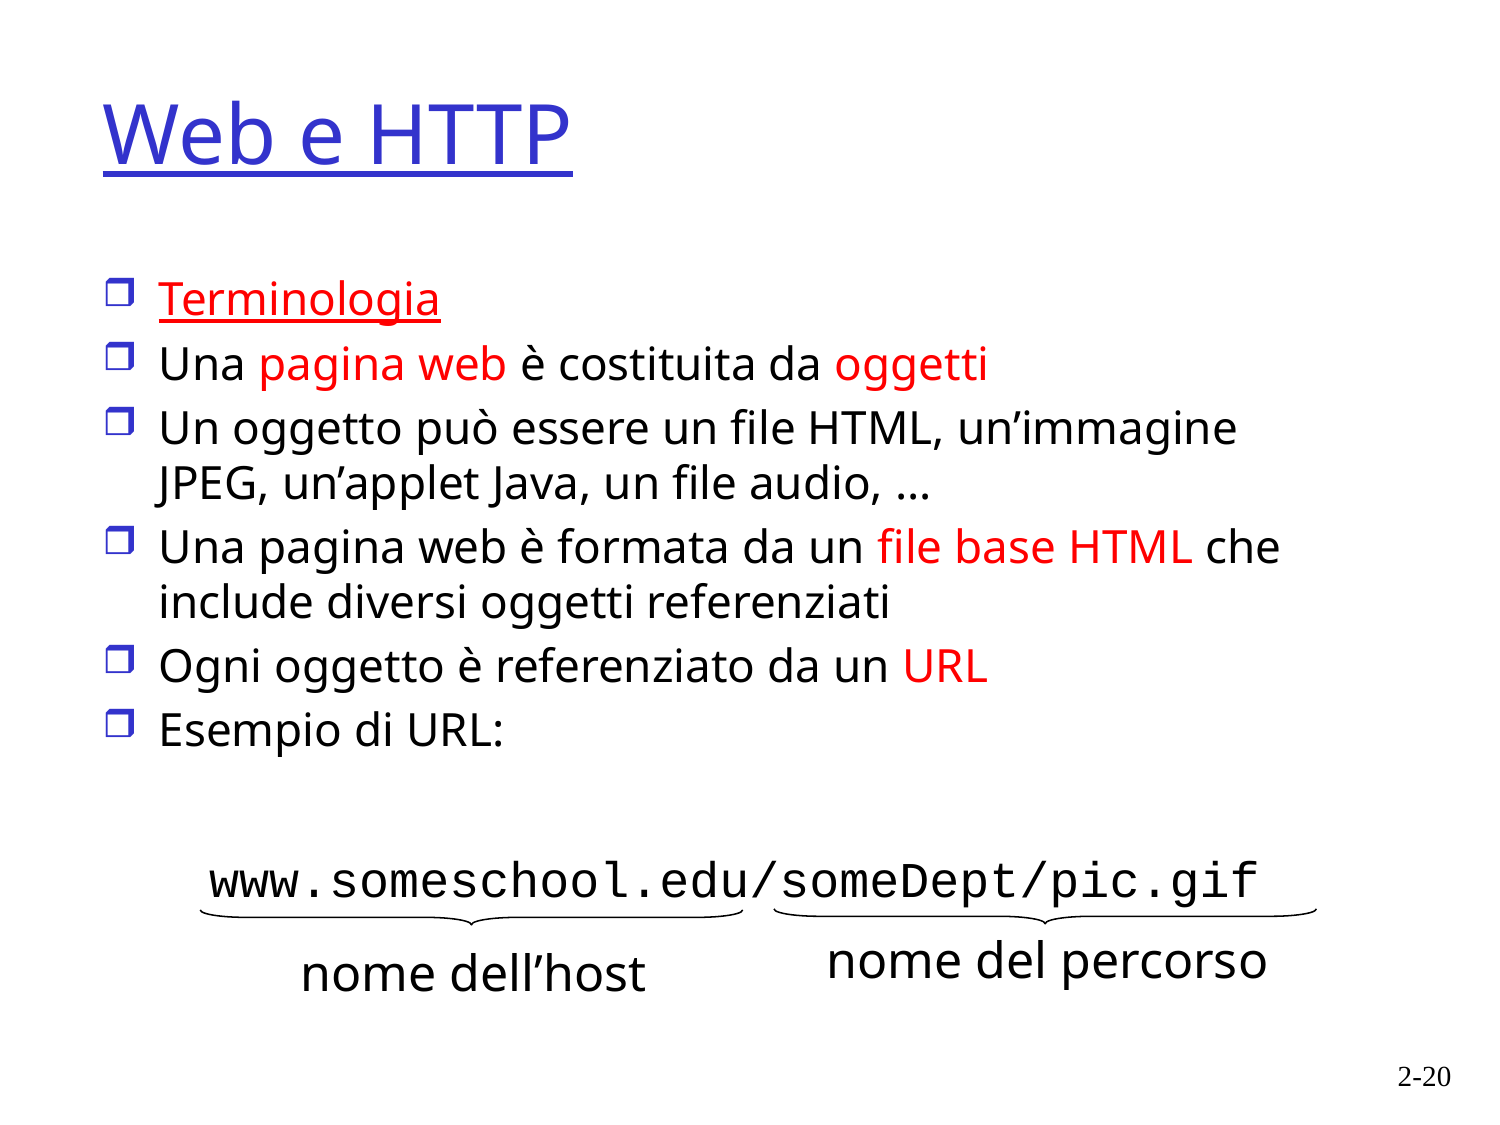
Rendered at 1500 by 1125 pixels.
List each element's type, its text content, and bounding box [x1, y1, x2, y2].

text_box nome del percorso [811, 921, 1284, 997]
list Terminologia Una pagina web è costituita da oggetti Un oggetto può essere un file HTML, un’immagine JPEG, un’applet Java, un file audio, … Una pagina web è formata da un file base HTML che include diversi oggetti referenziati Ogni oggetto è referenziato da un URL Esempio di URL: [87, 262, 1363, 1026]
slide_number 2-20 [1362, 1049, 1467, 1125]
text_box [773, 908, 1317, 921]
text_box www.someschool.edu/someDept/pic.gif [194, 840, 1274, 916]
title Web e HTTP [87, 37, 1363, 226]
text_box [200, 909, 743, 925]
text_box nome dell’host [285, 934, 662, 1010]
